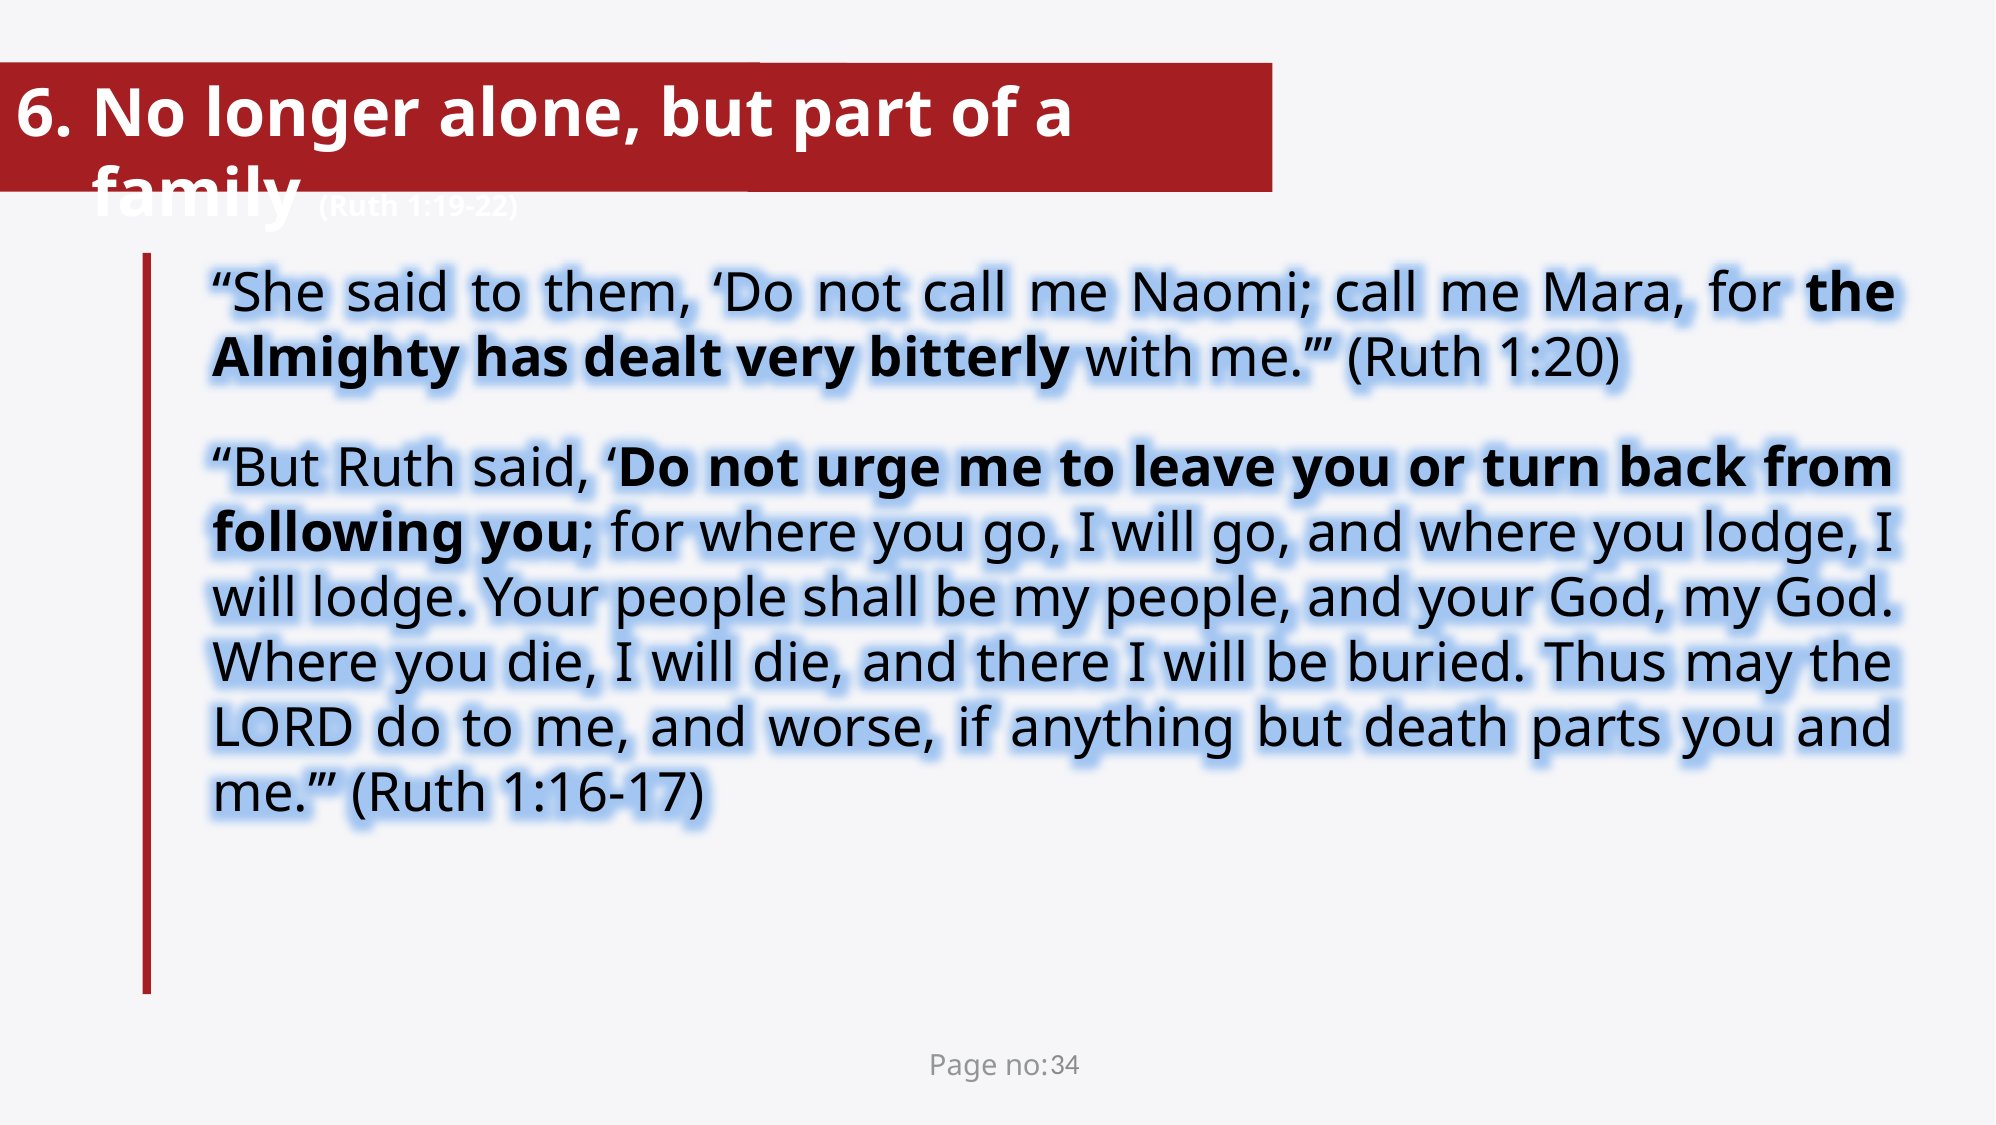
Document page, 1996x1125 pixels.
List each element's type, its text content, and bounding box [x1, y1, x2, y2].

text_box “She said to them, ‘Do not call me Naomi; call me Mara, for the Almighty has dealt very bitterly with me.’” (Ruth 1:20) [198, 249, 1911, 395]
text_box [1, 62, 1273, 194]
text_box “But Ruth said, ‘Do not urge me to leave you or turn back from following you; for where you go, I will go, and where you lodge, I will lodge. Your people shall be my people, and your God, my God. Where you die, I will die, and there I will be buried. Thus may the Lord do to me, and worse, if anything but death parts you and me.’” (Ruth 1:16-17) [198, 424, 1911, 830]
